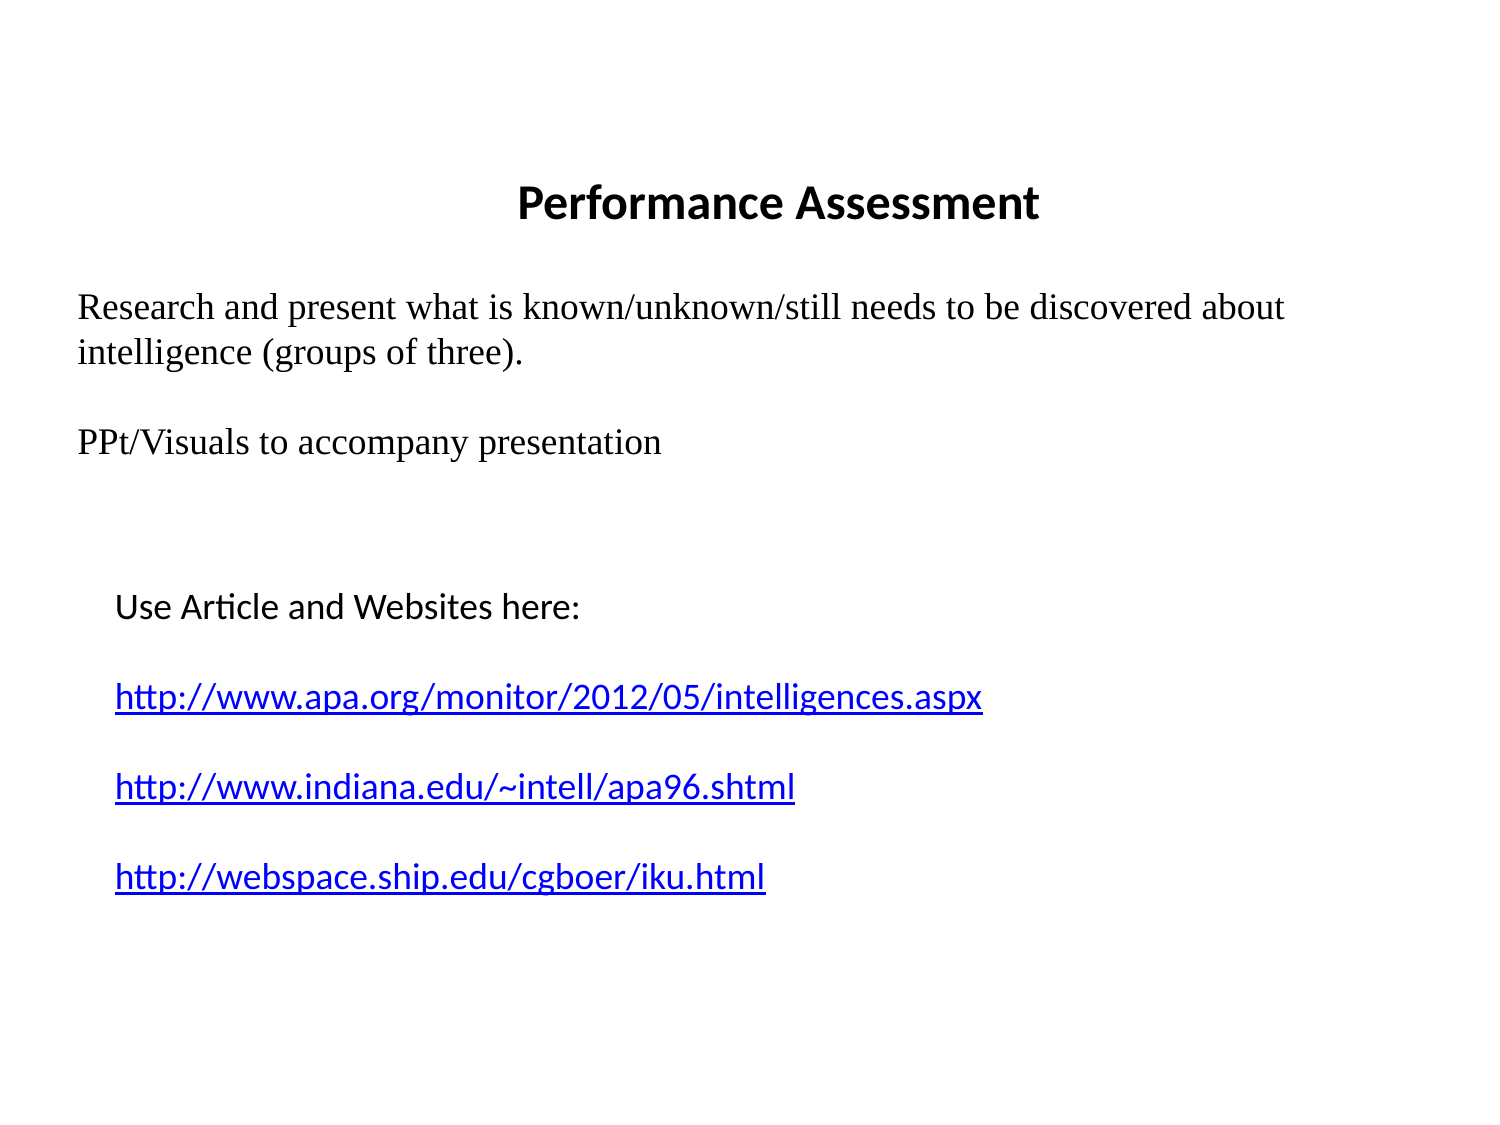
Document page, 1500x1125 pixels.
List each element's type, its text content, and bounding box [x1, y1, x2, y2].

text_box Research and present what is known/unknown/still needs to be discovered about intelligence (groups of three). PPt/Visuals to accompany presentation [62, 274, 1438, 470]
text_box Use Article and Websites here: http://www.apa.org/monitor/2012/05/intelligences.aspx http://www.indiana.edu/~intell/apa96.shtml http://webspace.ship.edu/cgboer/iku.html [99, 574, 1400, 1125]
text_box Performance Assessment [502, 162, 1056, 238]
